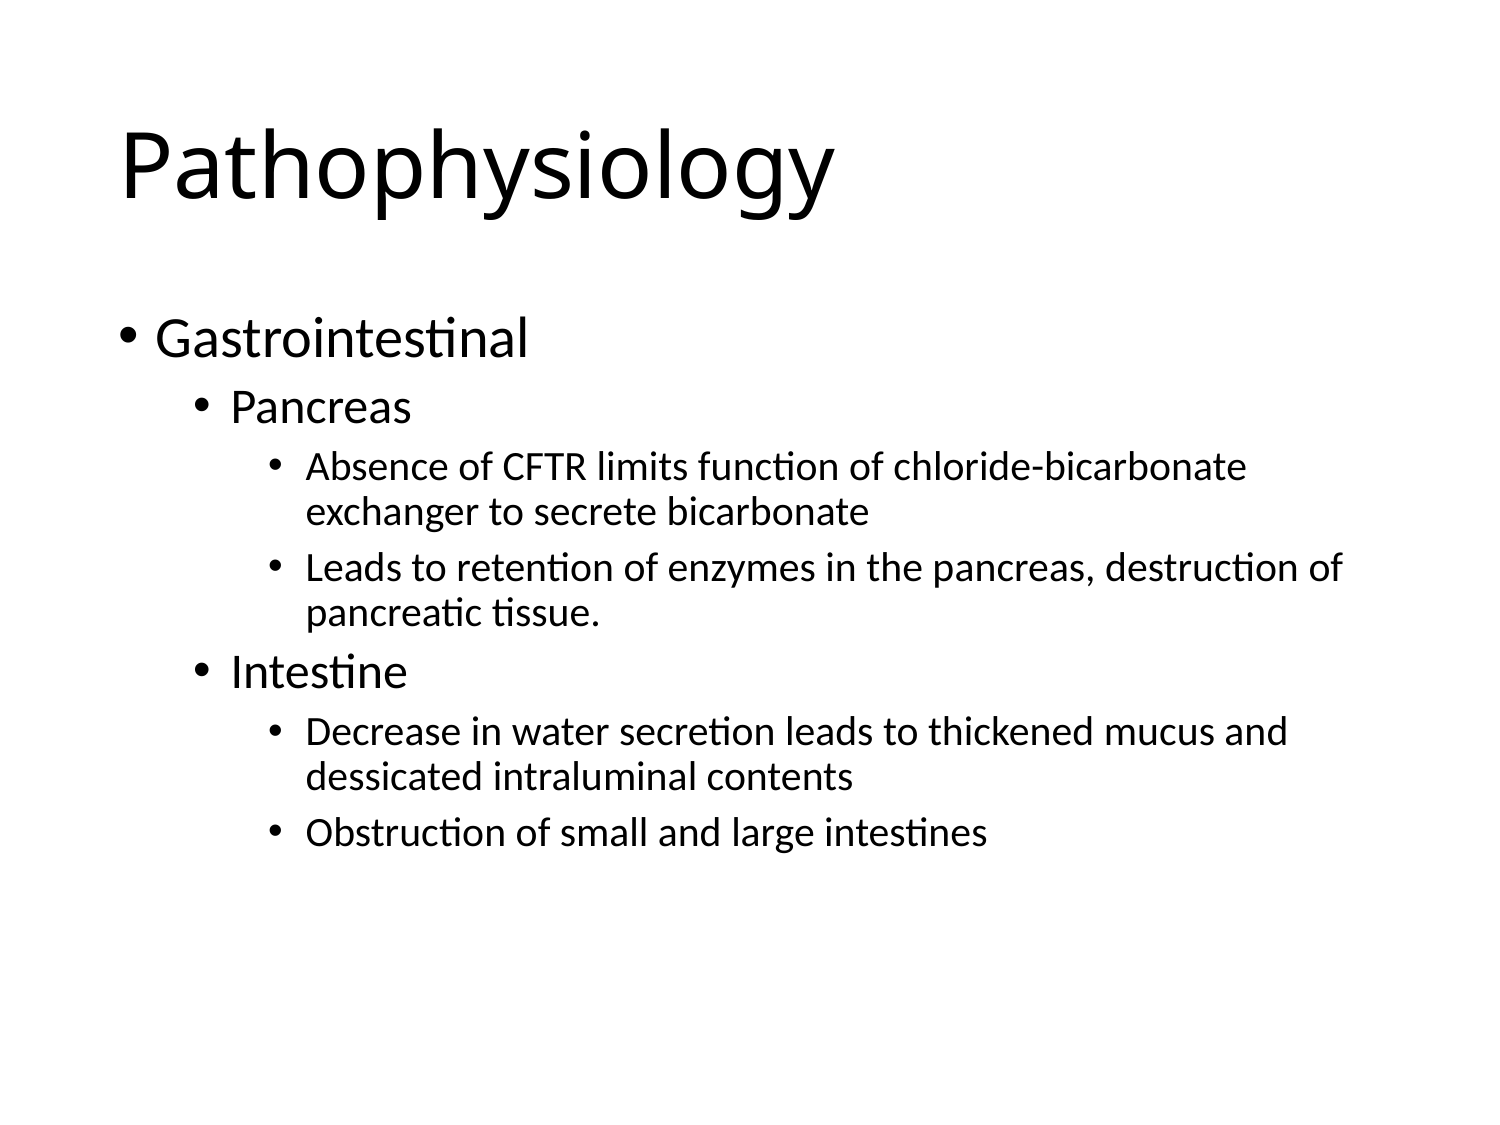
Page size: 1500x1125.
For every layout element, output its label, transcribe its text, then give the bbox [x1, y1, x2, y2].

list Gastrointestinal Pancreas Absence of CFTR limits function of chloride-bicarbonate exchanger to secrete bicarbonate Leads to retention of enzymes in the pancreas, destruction of pancreatic tissue. Intestine Decrease in water secretion leads to thickened mucus and dessicated intraluminal contents Obstruction of small and large intestines [103, 299, 1397, 1014]
title Pathophysiology [103, 59, 1397, 278]
